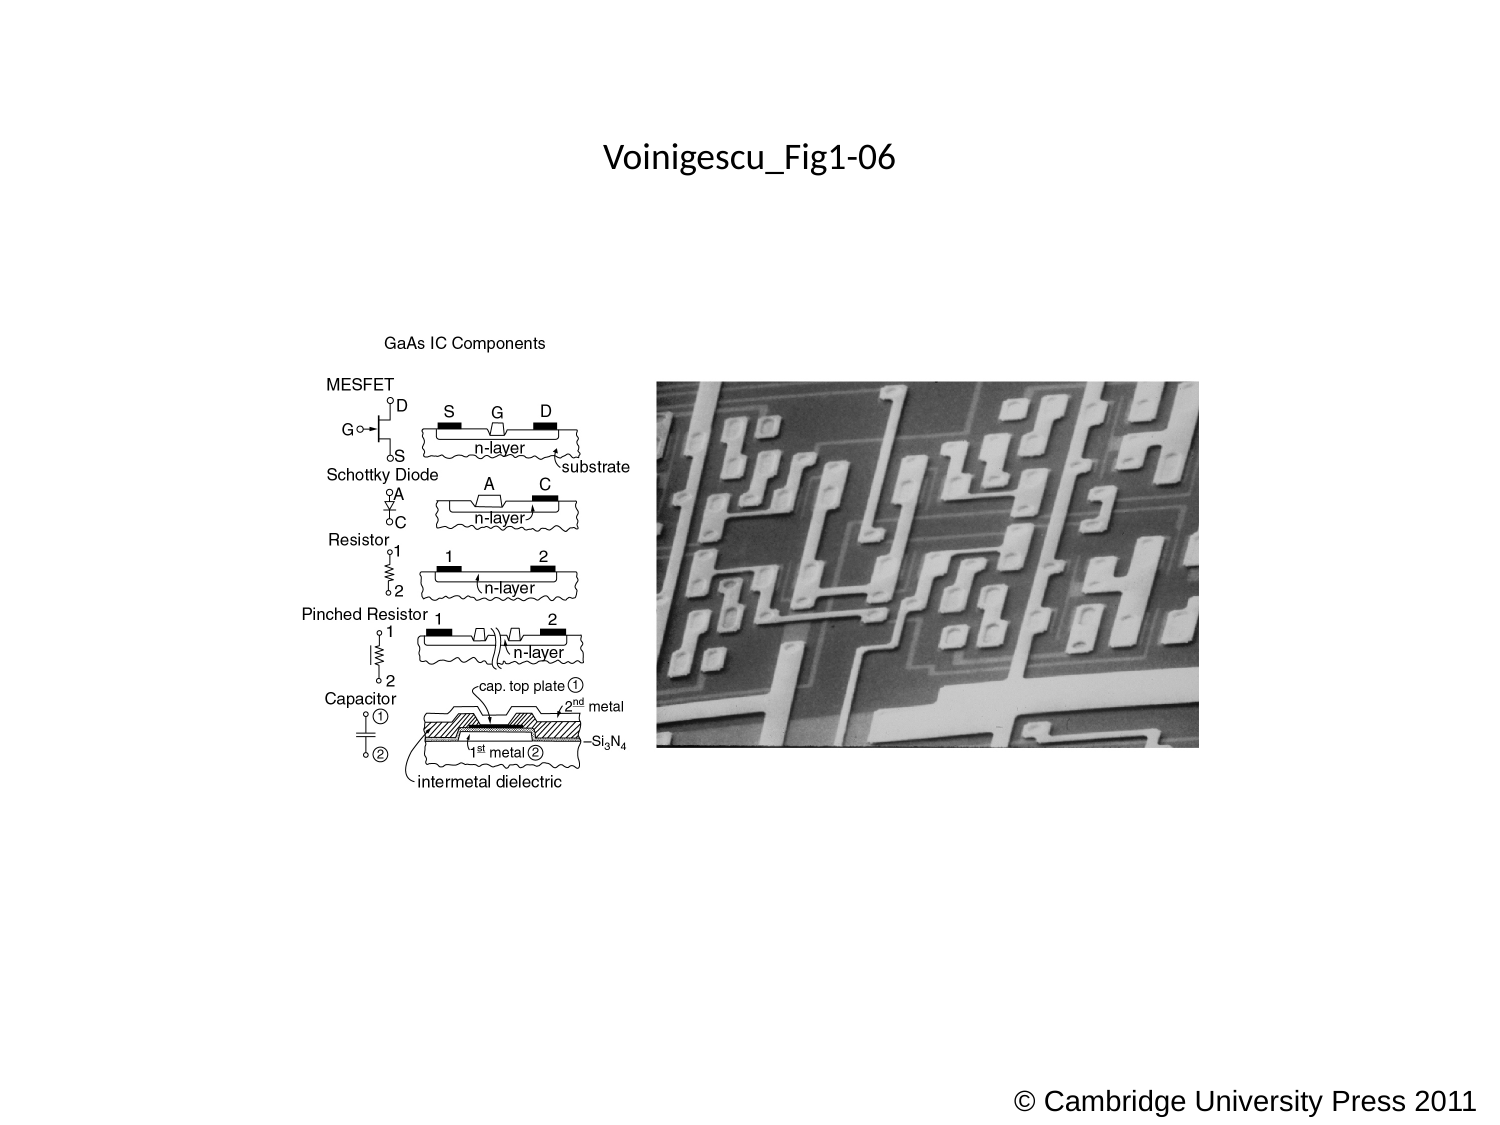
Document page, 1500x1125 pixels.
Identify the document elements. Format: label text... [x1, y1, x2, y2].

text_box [301, 124, 1199, 791]
text_box © Cambridge University Press 2011 [907, 1074, 1493, 1125]
